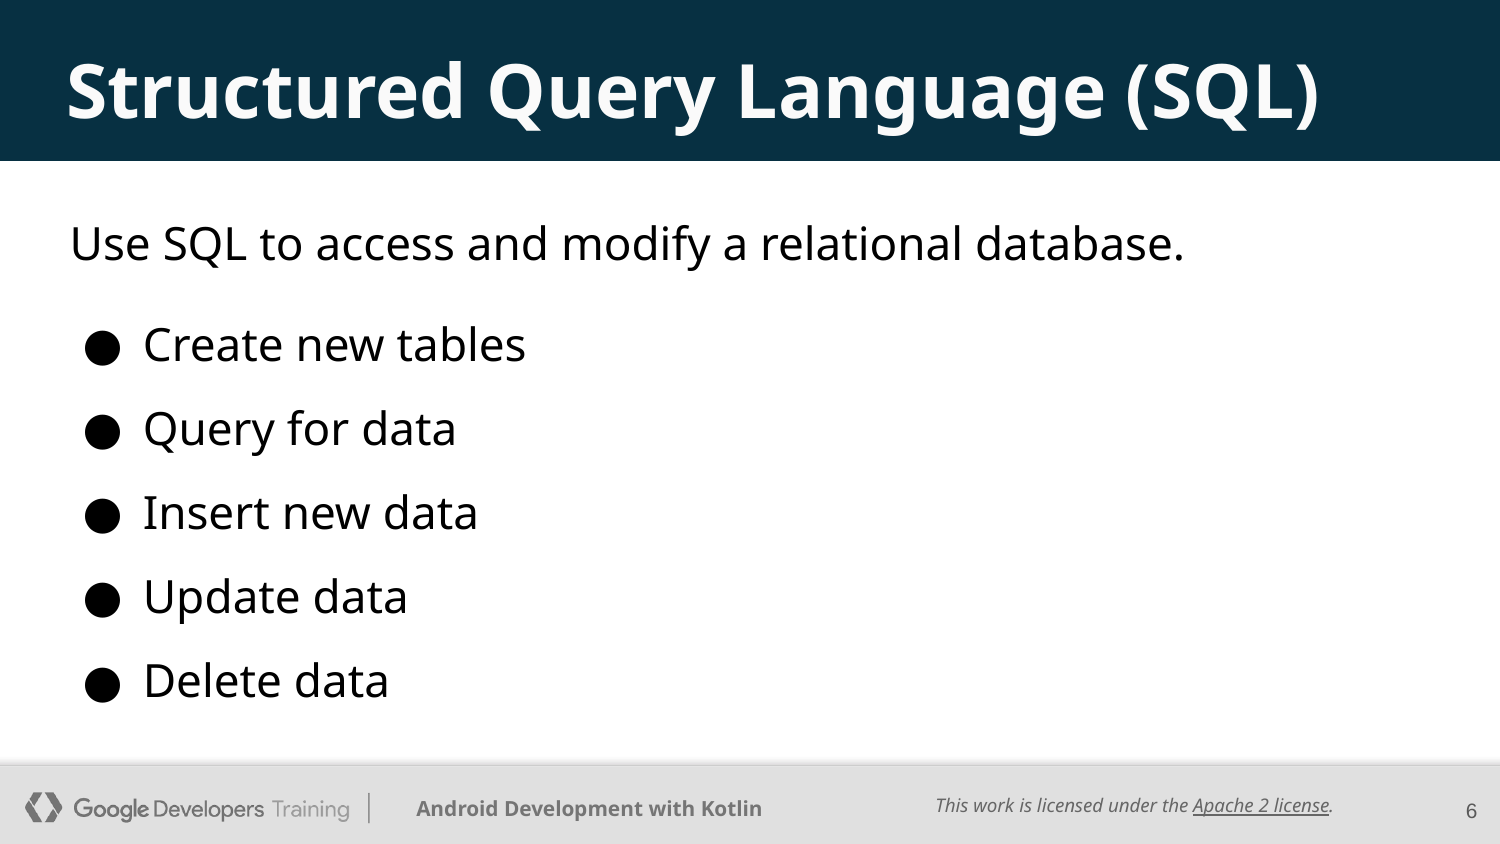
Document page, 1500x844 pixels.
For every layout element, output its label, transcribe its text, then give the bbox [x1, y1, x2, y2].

picture [0, 161, 1500, 844]
text_box Use SQL to access and modify a relational database. [54, 191, 1321, 293]
slide_number ‹#› [1402, 777, 1493, 842]
list Create new tables Query for data Insert new data Update data Delete data [52, 264, 1451, 740]
title Structured Query Language (SQL) [51, 28, 1449, 122]
